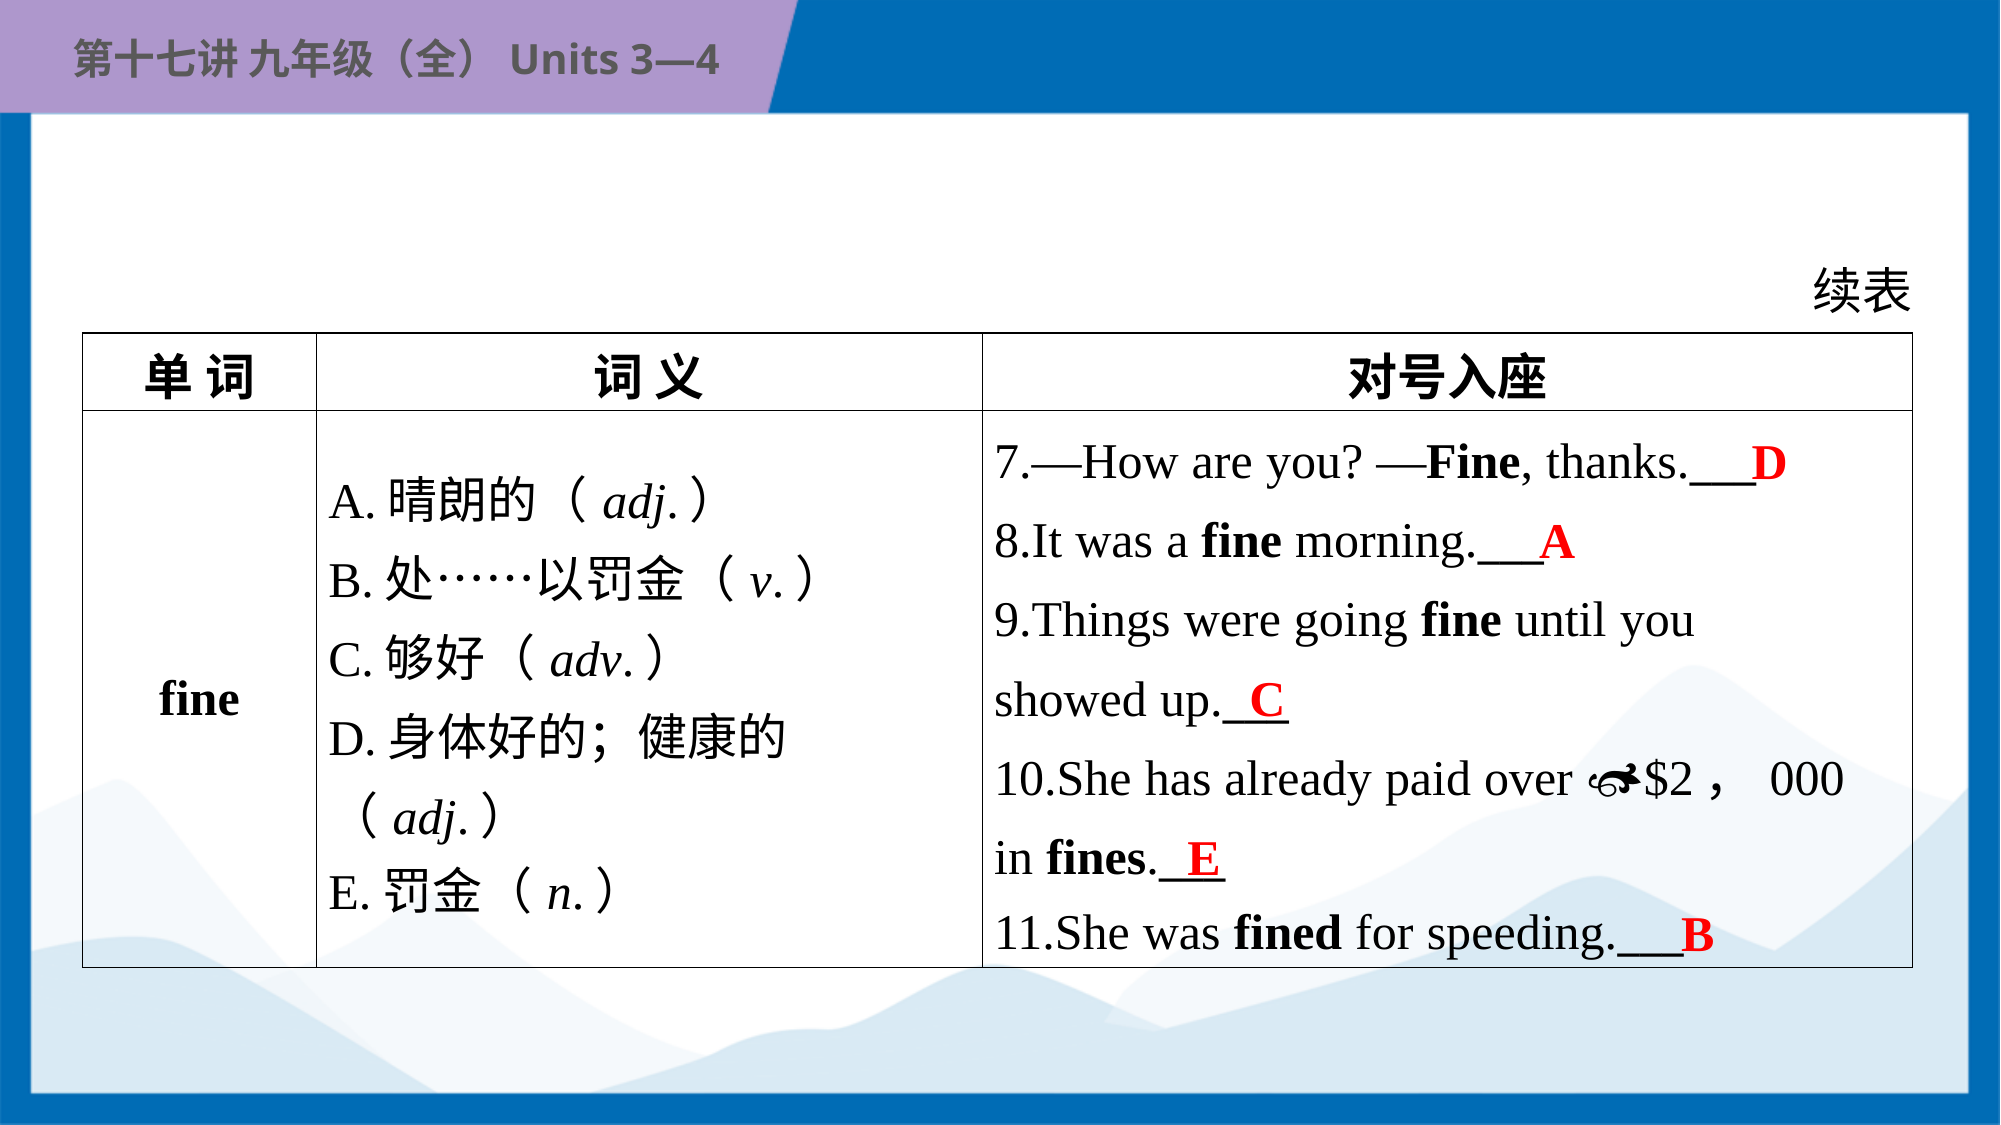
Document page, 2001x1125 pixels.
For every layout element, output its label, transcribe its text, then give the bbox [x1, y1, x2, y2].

picture [0, 0, 2000, 1125]
text_box B [1663, 883, 1733, 955]
table_cell A.晴朗的（adj.） B.处……以罚金（v.） C.够好（adv.） D.身体好的；健康的（adj.） E.罚金（n.） [317, 411, 982, 967]
text_box D [1733, 412, 1806, 484]
table_header 单 词 [83, 334, 316, 410]
table_cell 7.—How are you? —Fine, thanks.___ 8.It was a fine morning.___ 9.Things were going fine until you showed up.___ 10.She has already paid over $2，000 in fines.___ 11.She was fined for speeding.___ [983, 411, 1912, 967]
table_header 词 义 [317, 334, 982, 410]
table_cell fine [83, 411, 316, 967]
text_box E [1169, 808, 1239, 879]
table_header 对号入座 [983, 334, 1912, 410]
text_box 续表 [1811, 231, 1913, 320]
text_box C [1231, 649, 1304, 721]
text_box A [1520, 491, 1594, 563]
